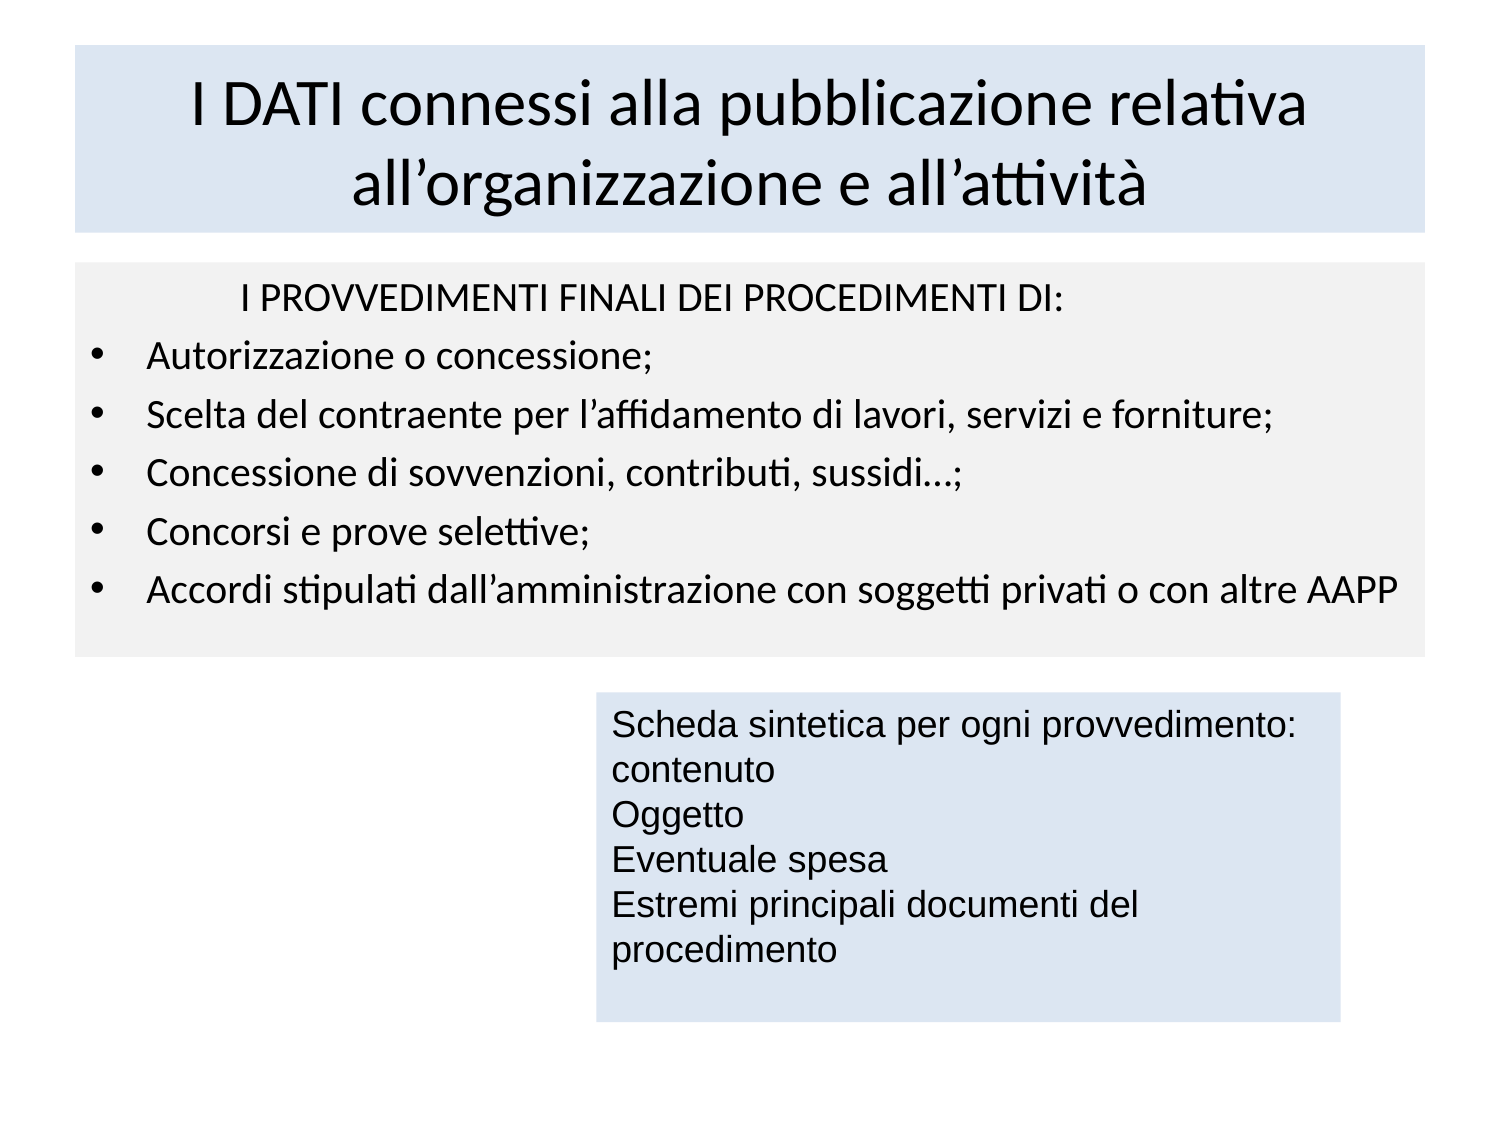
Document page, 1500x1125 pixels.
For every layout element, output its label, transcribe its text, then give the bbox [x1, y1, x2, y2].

title I DATI connessi alla pubblicazione relativa all’organizzazione e all’attività [74, 44, 1426, 233]
text_box Scheda sintetica per ogni provvedimento: contenuto Oggetto Eventuale spesa Estremi principali documenti del procedimento [596, 692, 1341, 1023]
list I PROVVEDIMENTI FINALI DEI PROCEDIMENTI DI: Autorizzazione o concessione; Scelta del contraente per l’affidamento di lavori, servizi e forniture; Concessione di sovvenzioni, contributi, sussidi…; Concorsi e prove selettive; Accordi stipulati dall’amministrazione con soggetti privati o con altre AAPP [74, 262, 1426, 658]
